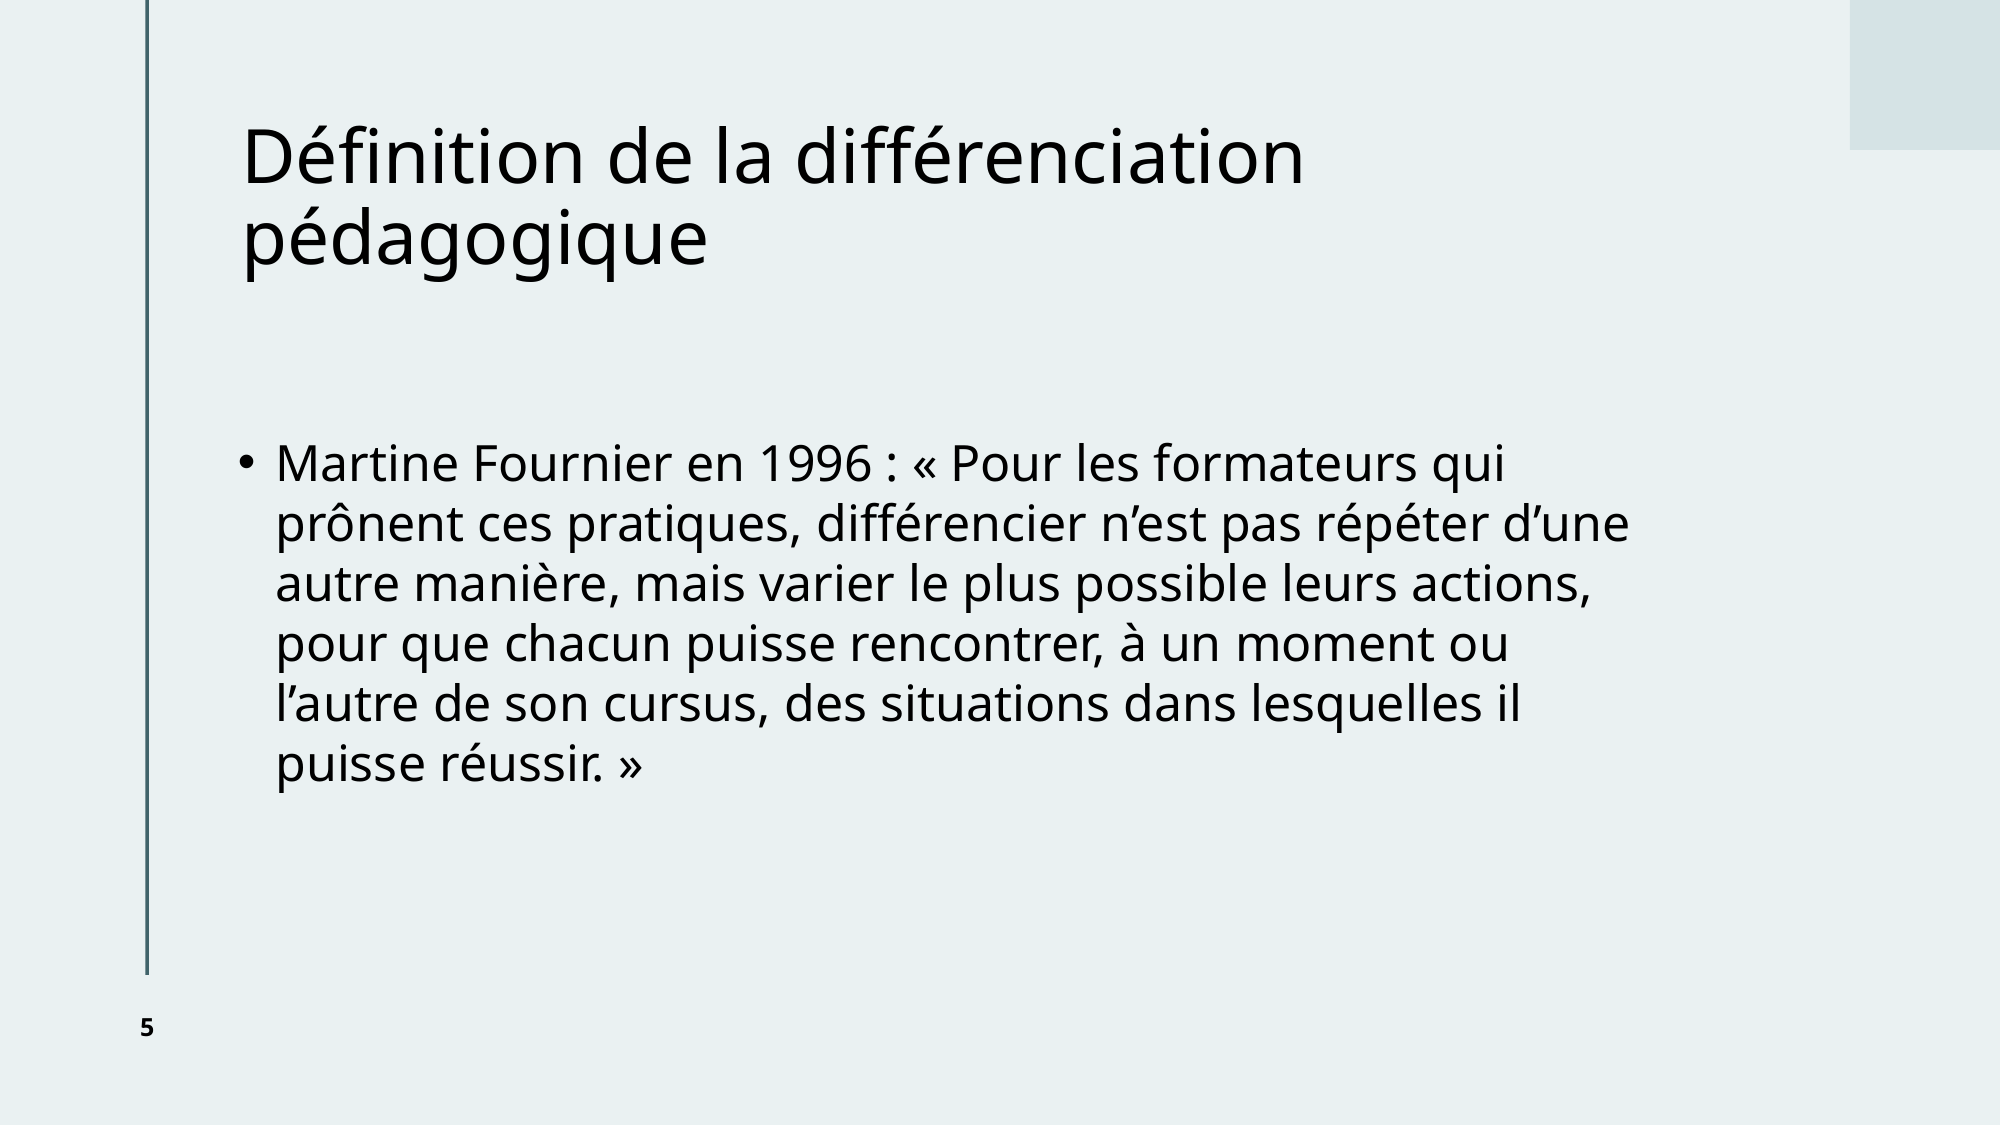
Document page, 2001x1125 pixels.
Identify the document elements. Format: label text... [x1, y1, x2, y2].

list Martine Fournier en 1996 : « Pour les formateurs qui prônent ces pratiques, différencier n’est pas répéter d’une autre manière, mais varier le plus possible leurs actions, pour que chacun puisse rencontrer, à un moment ou l’autre de son cursus, des situations dans lesquelles il puisse réussir. » [237, 345, 1641, 1022]
slide_number 5 [67, 975, 227, 1082]
title Définition de la différenciation pédagogique [240, 82, 1743, 317]
